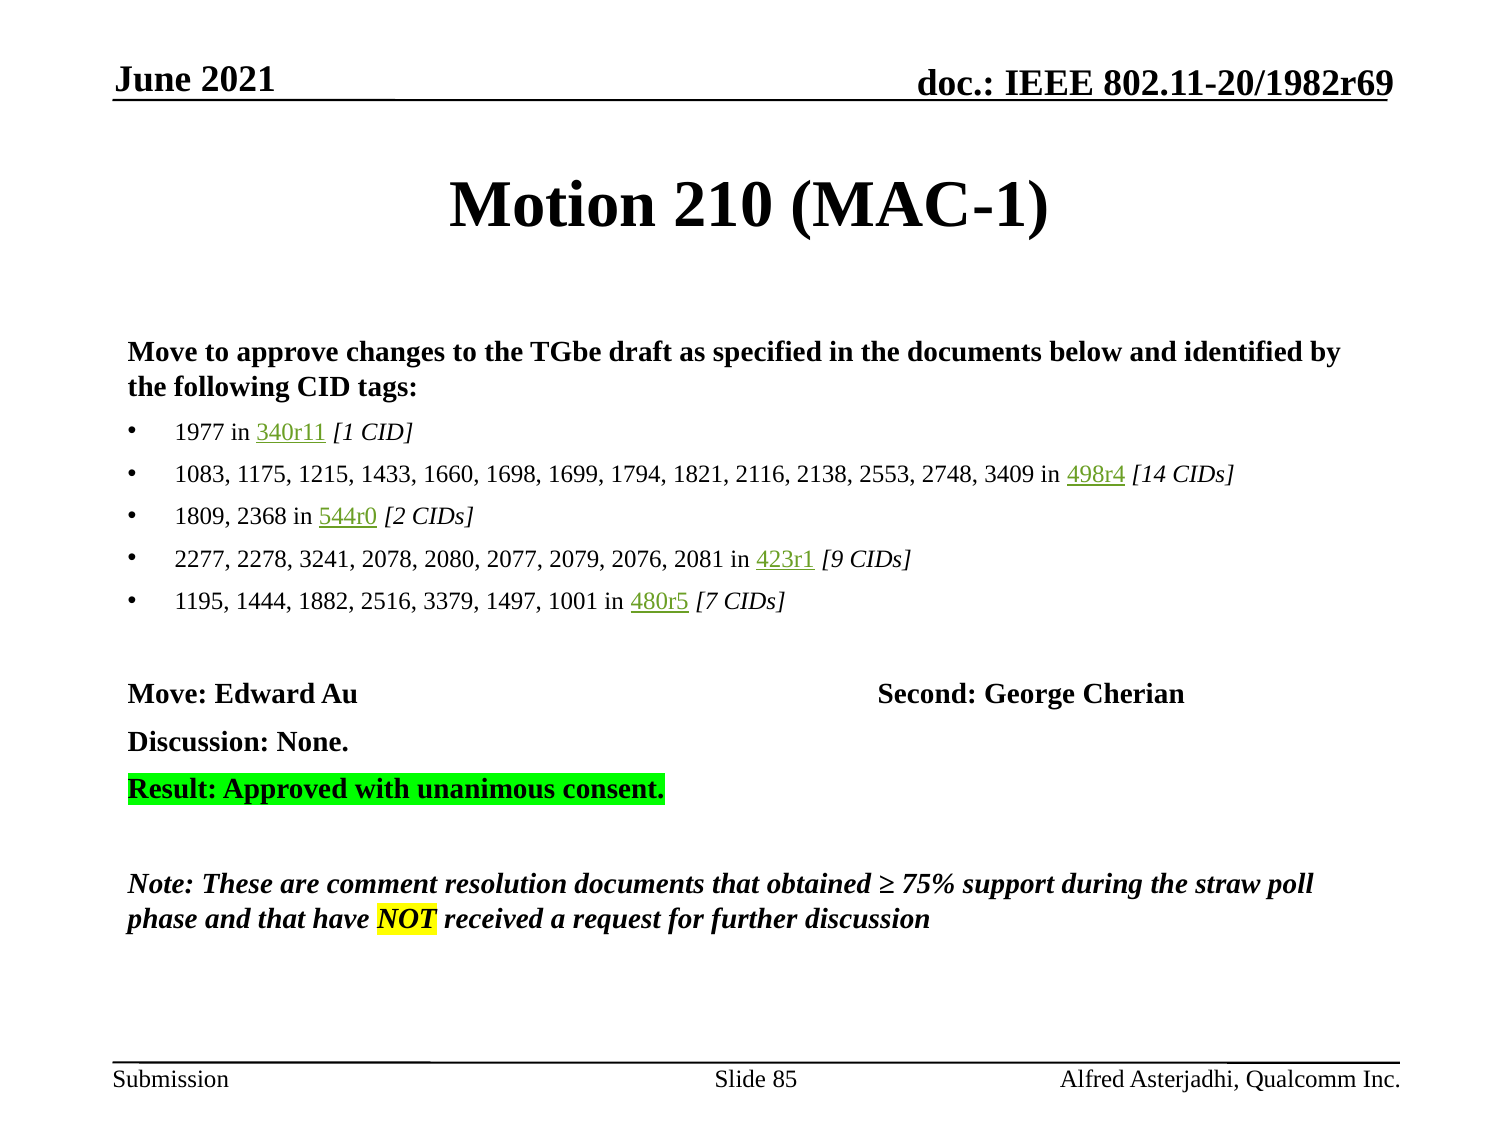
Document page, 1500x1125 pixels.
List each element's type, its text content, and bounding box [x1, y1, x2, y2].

footer Alfred Asterjadhi, Qualcomm Inc. [878, 1061, 1402, 1093]
title Motion 210 (MAC-1) [112, 112, 1388, 288]
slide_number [114, 54, 423, 100]
slide_number Slide 85 [712, 1061, 800, 1123]
list Move to approve changes to the TGbe draft as specified in the documents below and identified by the following CID tags: 1977 in 340r11 [1 CID] 1083, 1175, 1215, 1433, 1660, 1698, 1699, 1794, 1821, 2116, 2138, 2553, 2748, 3409 in 498r4 [14 CIDs] 1809, 2368 in 544r0 [2 CIDs] 2277, 2278, 3241, 2078, 2080, 2077, 2079, 2076, 2081 in 423r1 [9 CIDs] 1195, 1444, 1882, 2516, 3379, 1497, 1001 in 480r5 [7 CIDs] Move: Edward Au Second: George Cherian Discussion: None. Result: Approved with unanimous consent. Note: These are comment resolution documents that obtained ≥ 75% support during the straw poll phase and that have NOT received a request for further discussion [112, 324, 1388, 1063]
